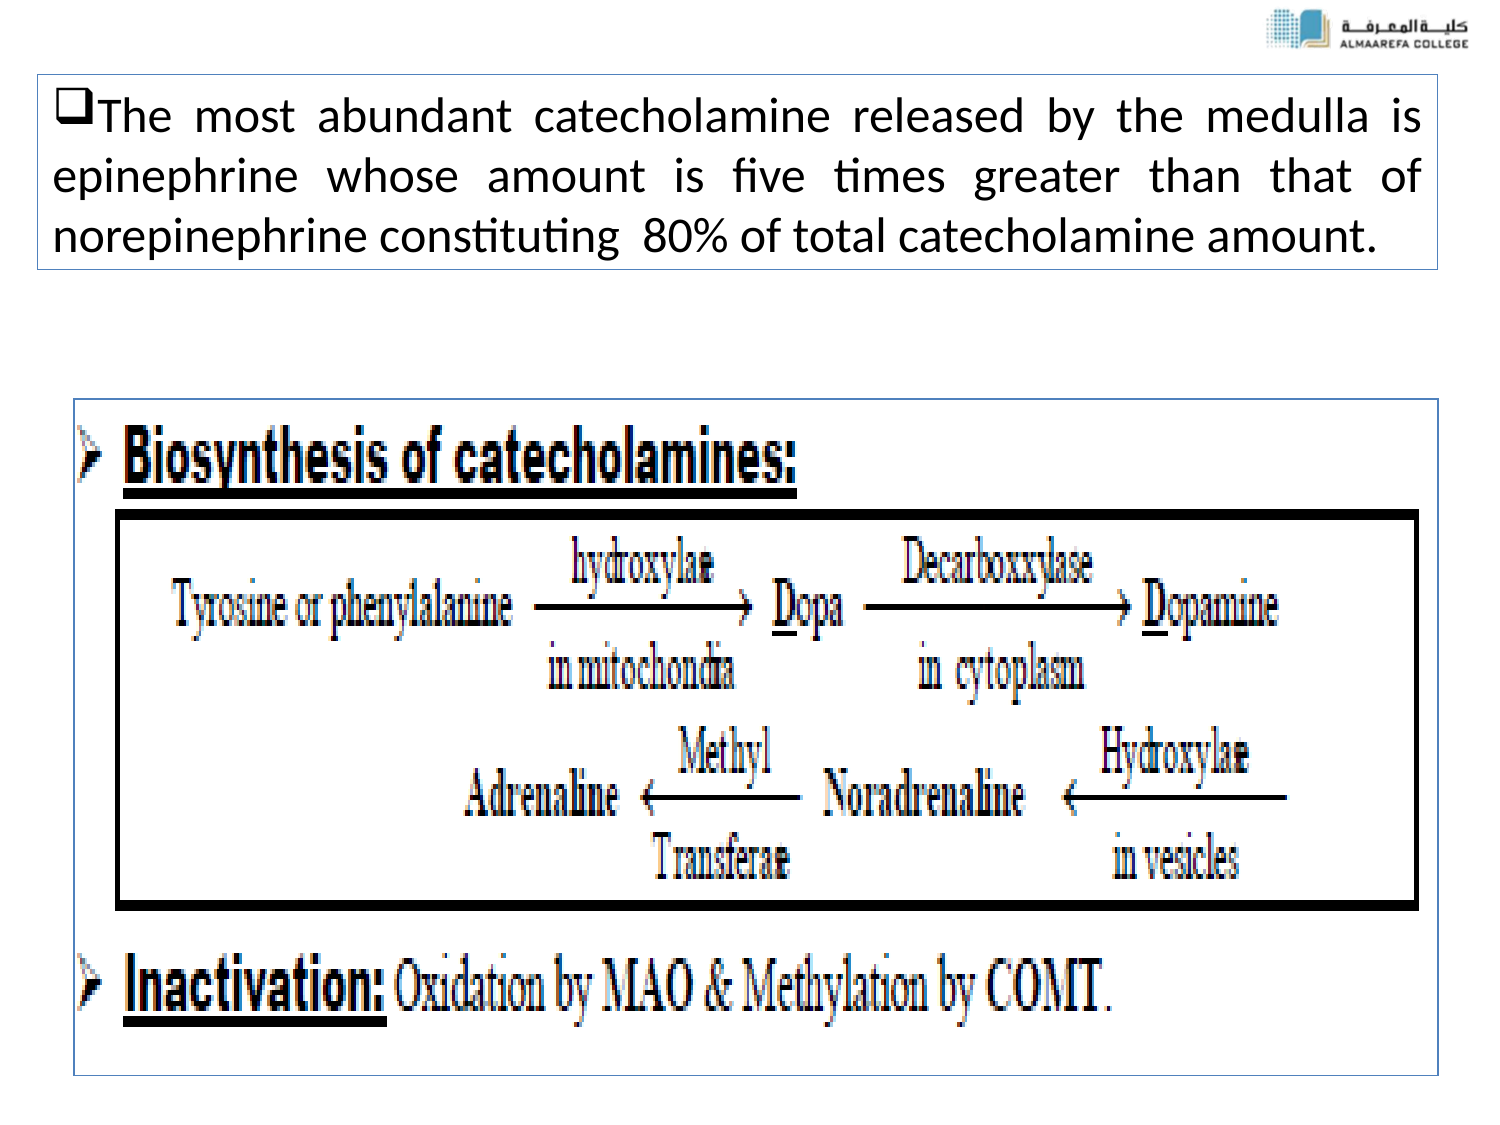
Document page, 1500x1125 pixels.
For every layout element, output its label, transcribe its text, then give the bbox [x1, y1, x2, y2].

picture [74, 399, 1438, 1076]
text_box The most abundant catecholamine released by the medulla is epinephrine whose amount is five times greater than that of norepinephrine constituting 80% of total catecholamine amount. [37, 74, 1438, 270]
picture [1262, 0, 1473, 65]
